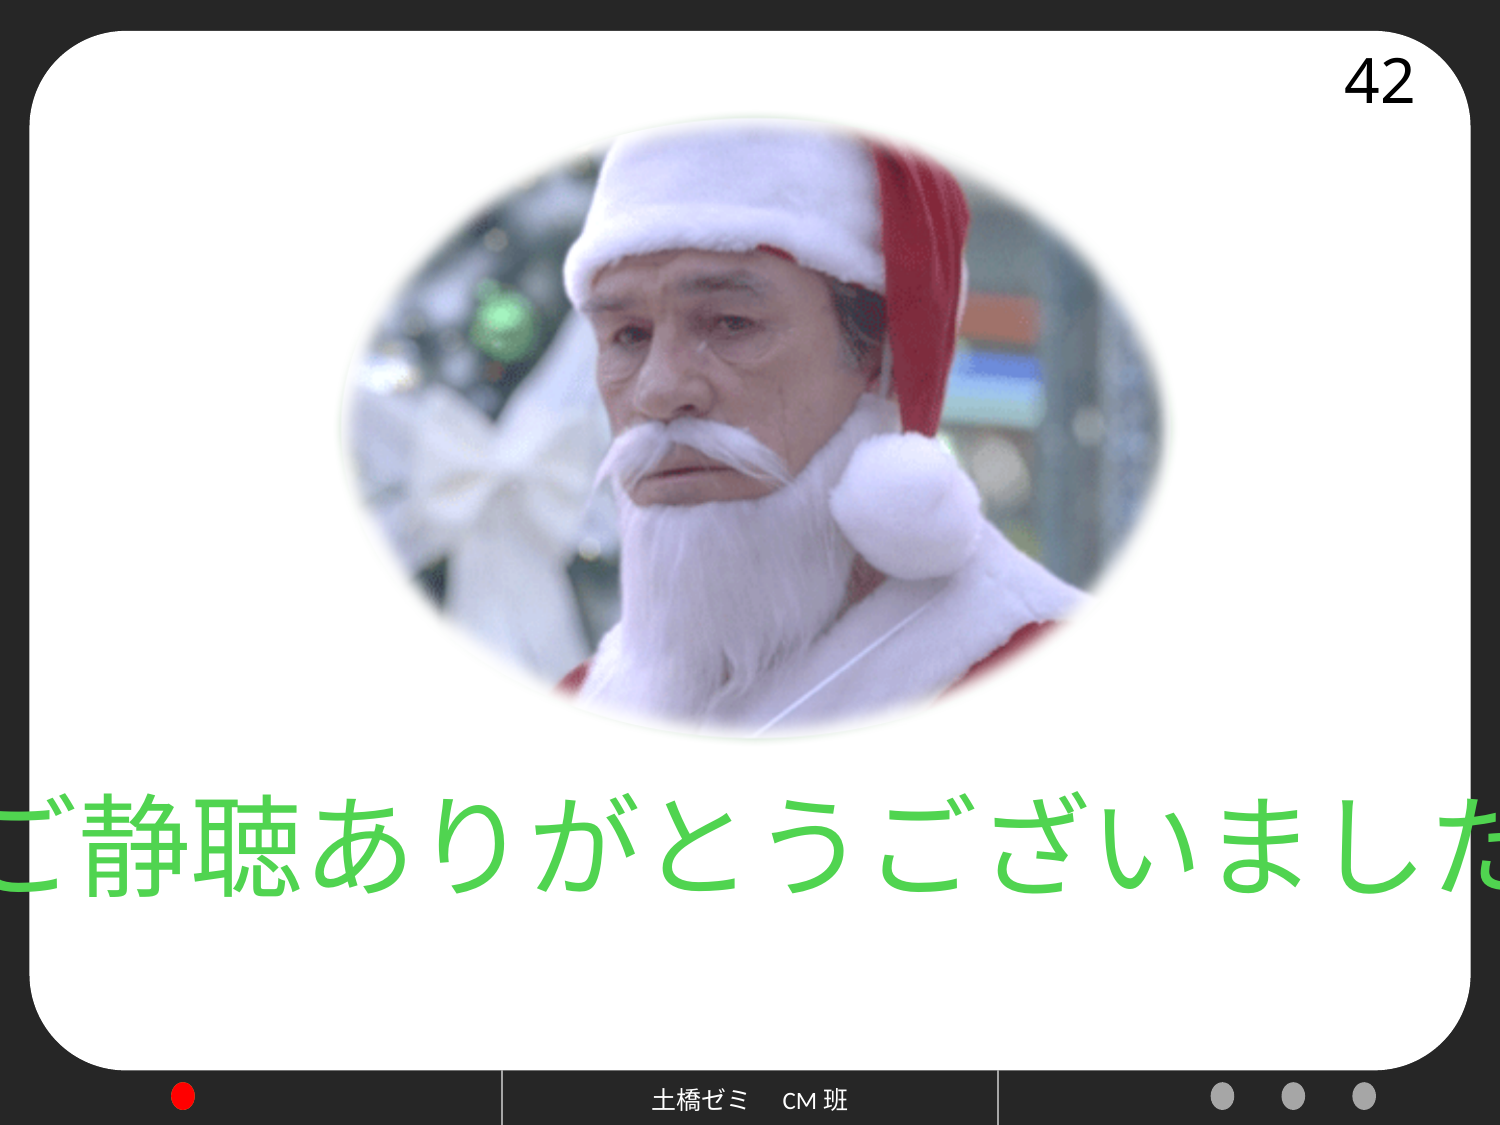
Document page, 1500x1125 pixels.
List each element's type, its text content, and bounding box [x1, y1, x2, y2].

slide_number 42 [1080, 53, 1431, 114]
text_box ご静聴ありがとうございました [0, 768, 1500, 919]
picture [336, 113, 1176, 743]
text_box [169, 1080, 197, 1113]
footer 土橋ゼミ CM班 [512, 1069, 988, 1125]
